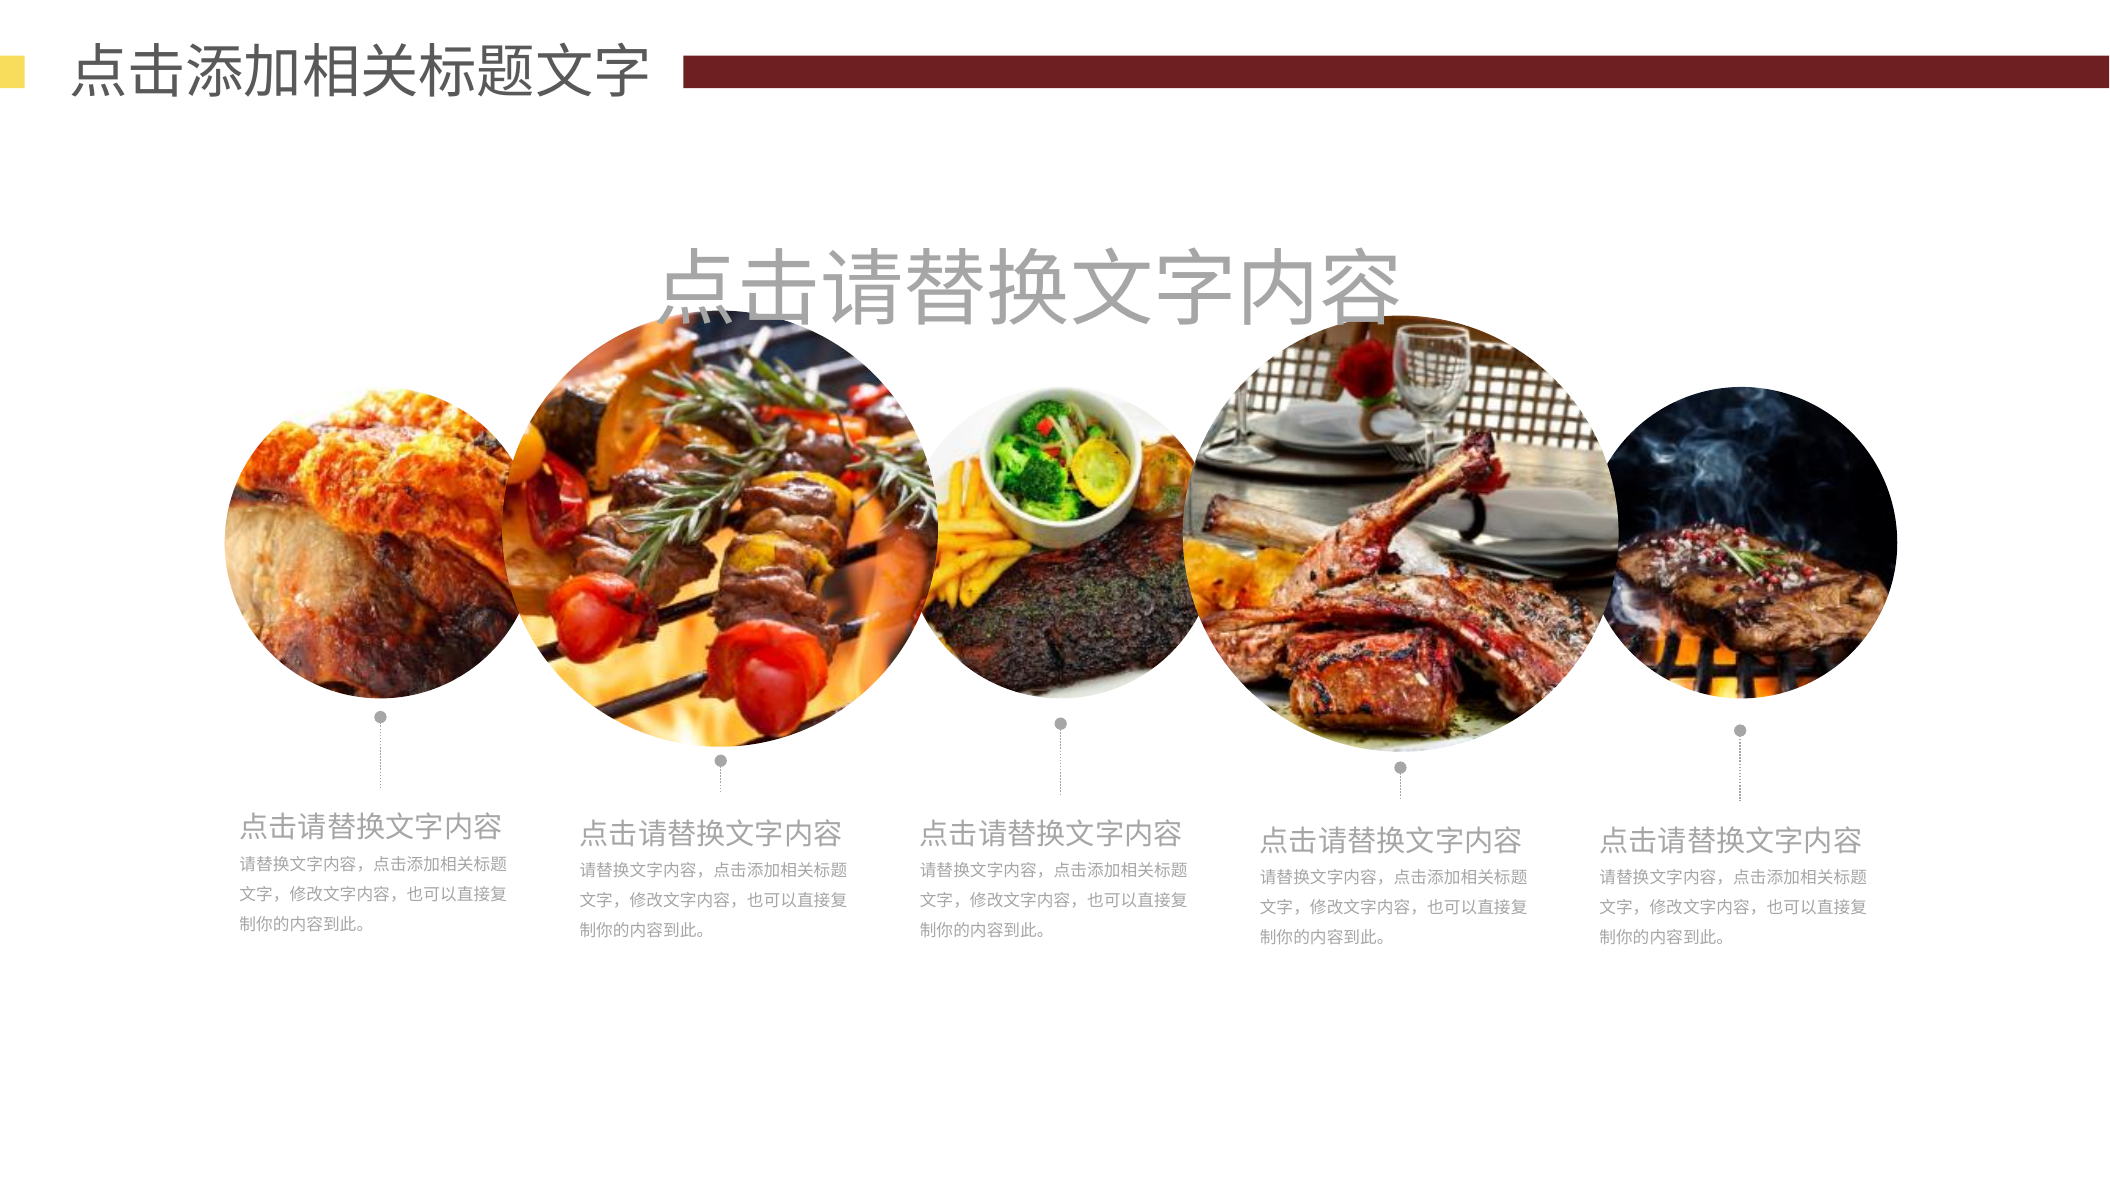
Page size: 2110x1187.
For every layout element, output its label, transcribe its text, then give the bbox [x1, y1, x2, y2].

text_box [223, 385, 519, 700]
text_box [922, 385, 1198, 700]
text_box [1604, 385, 1899, 700]
text_box 点击请替换文字内容 [639, 178, 1471, 343]
text_box [501, 325, 940, 748]
text_box 点击请替换文字内容 请替换文字内容，点击添加相关标题文字，修改文字内容，也可以直接复制你的内容到此。 [1244, 794, 1557, 957]
text_box 点击请替换文字内容 请替换文字内容，点击添加相关标题文字，修改文字内容，也可以直接复制你的内容到此。 [564, 787, 877, 950]
text_box [1181, 326, 1620, 753]
text_box 点击请替换文字内容 请替换文字内容，点击添加相关标题文字，修改文字内容，也可以直接复制你的内容到此。 [224, 781, 537, 944]
text_box 点击请替换文字内容 请替换文字内容，点击添加相关标题文字，修改文字内容，也可以直接复制你的内容到此。 [904, 787, 1217, 950]
text_box 点击添加相关标题文字 [54, 26, 667, 112]
text_box 点击请替换文字内容 请替换文字内容，点击添加相关标题文字，修改文字内容，也可以直接复制你的内容到此。 [1584, 794, 1897, 957]
